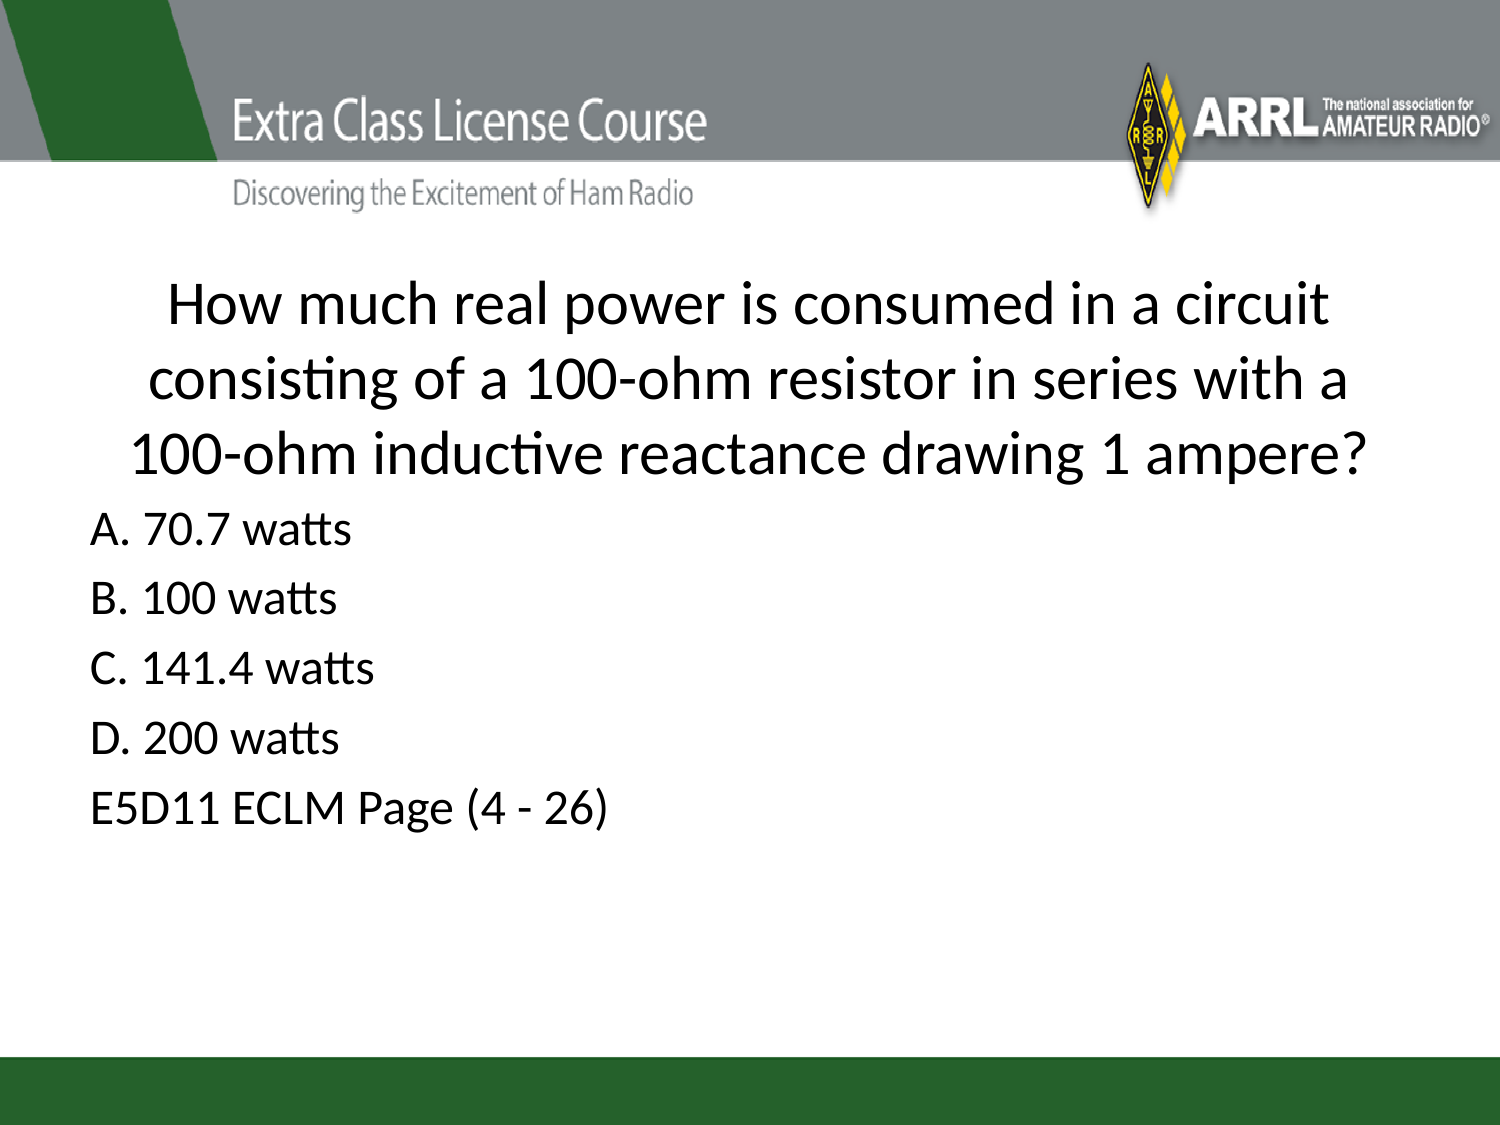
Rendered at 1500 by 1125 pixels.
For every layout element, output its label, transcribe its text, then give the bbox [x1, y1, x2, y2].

picture [0, 0, 1500, 1125]
list A. 70.7 watts B. 100 watts C. 141.4 watts D. 200 watts E5D11 ECLM Page (4 - 26) [75, 487, 1425, 1005]
title How much real power is consumed in a circuit consisting of a 100-ohm resistor in series with a 100-ohm inductive reactance drawing 1 ampere? [75, 254, 1425, 435]
